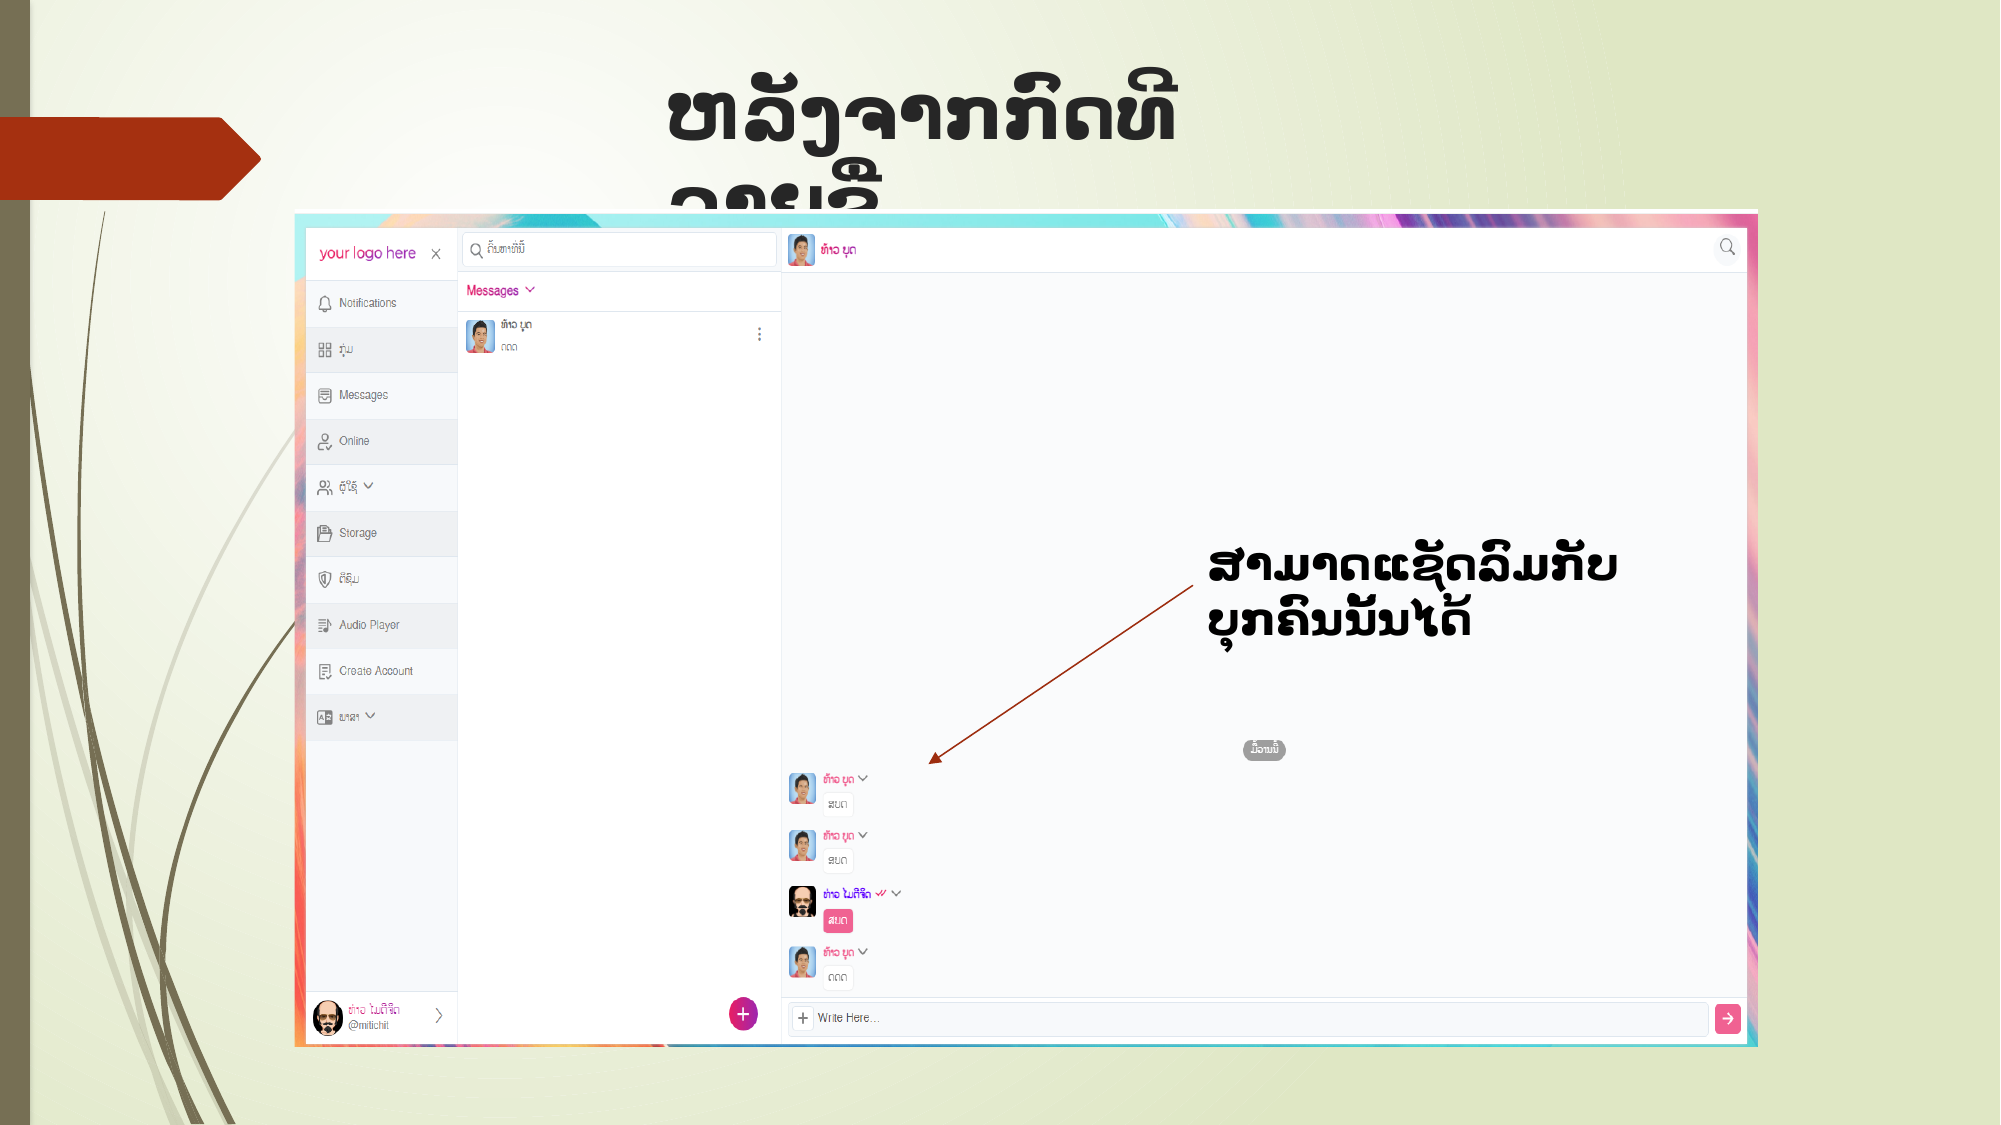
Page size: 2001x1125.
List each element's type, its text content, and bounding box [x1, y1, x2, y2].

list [294, 208, 1777, 1047]
title ຫລັງຈາກກົດທີລາຍຊື່ [650, 56, 1350, 171]
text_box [928, 585, 1193, 765]
